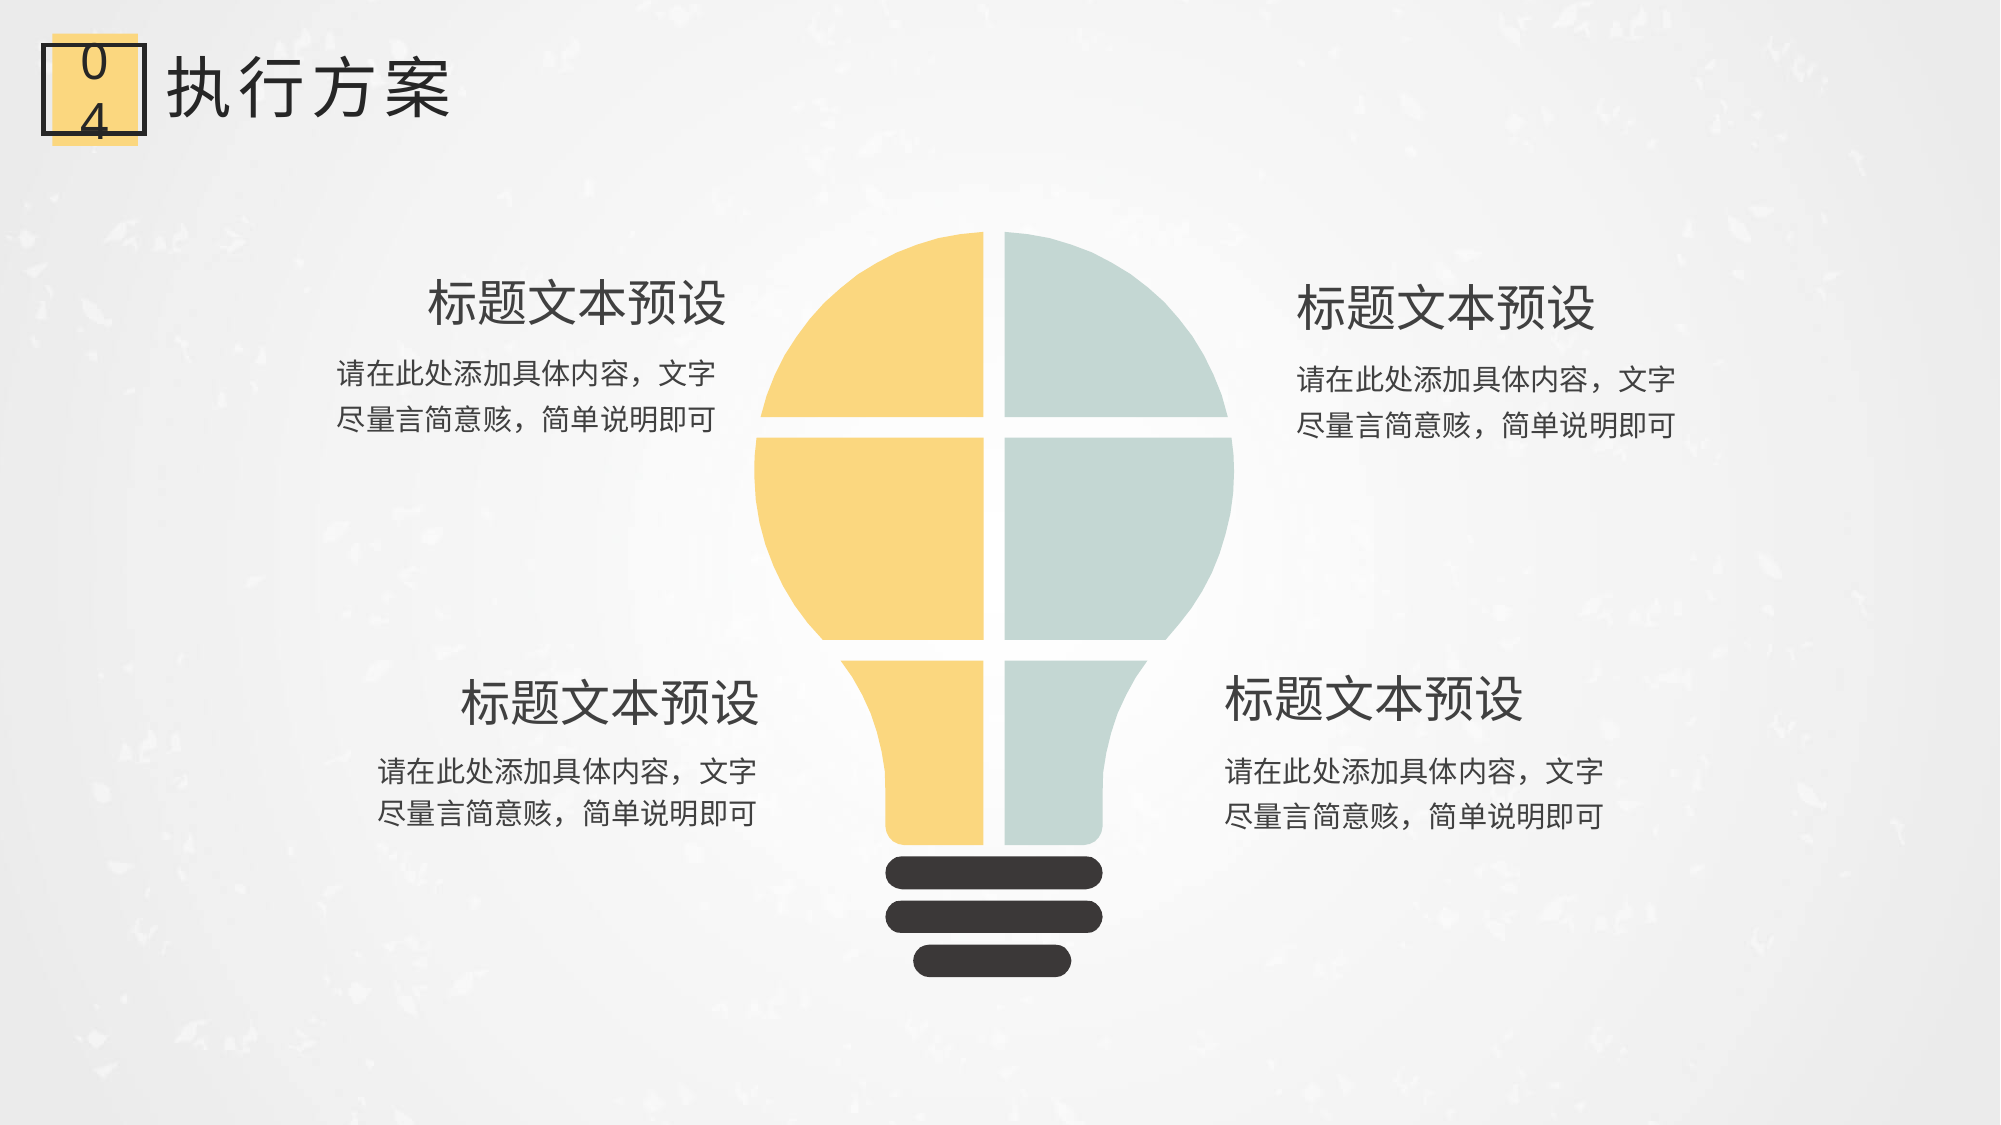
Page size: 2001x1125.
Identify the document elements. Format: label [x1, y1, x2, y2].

text_box [754, 231, 1235, 978]
text_box [43, 33, 145, 146]
picture [0, 0, 2000, 1125]
